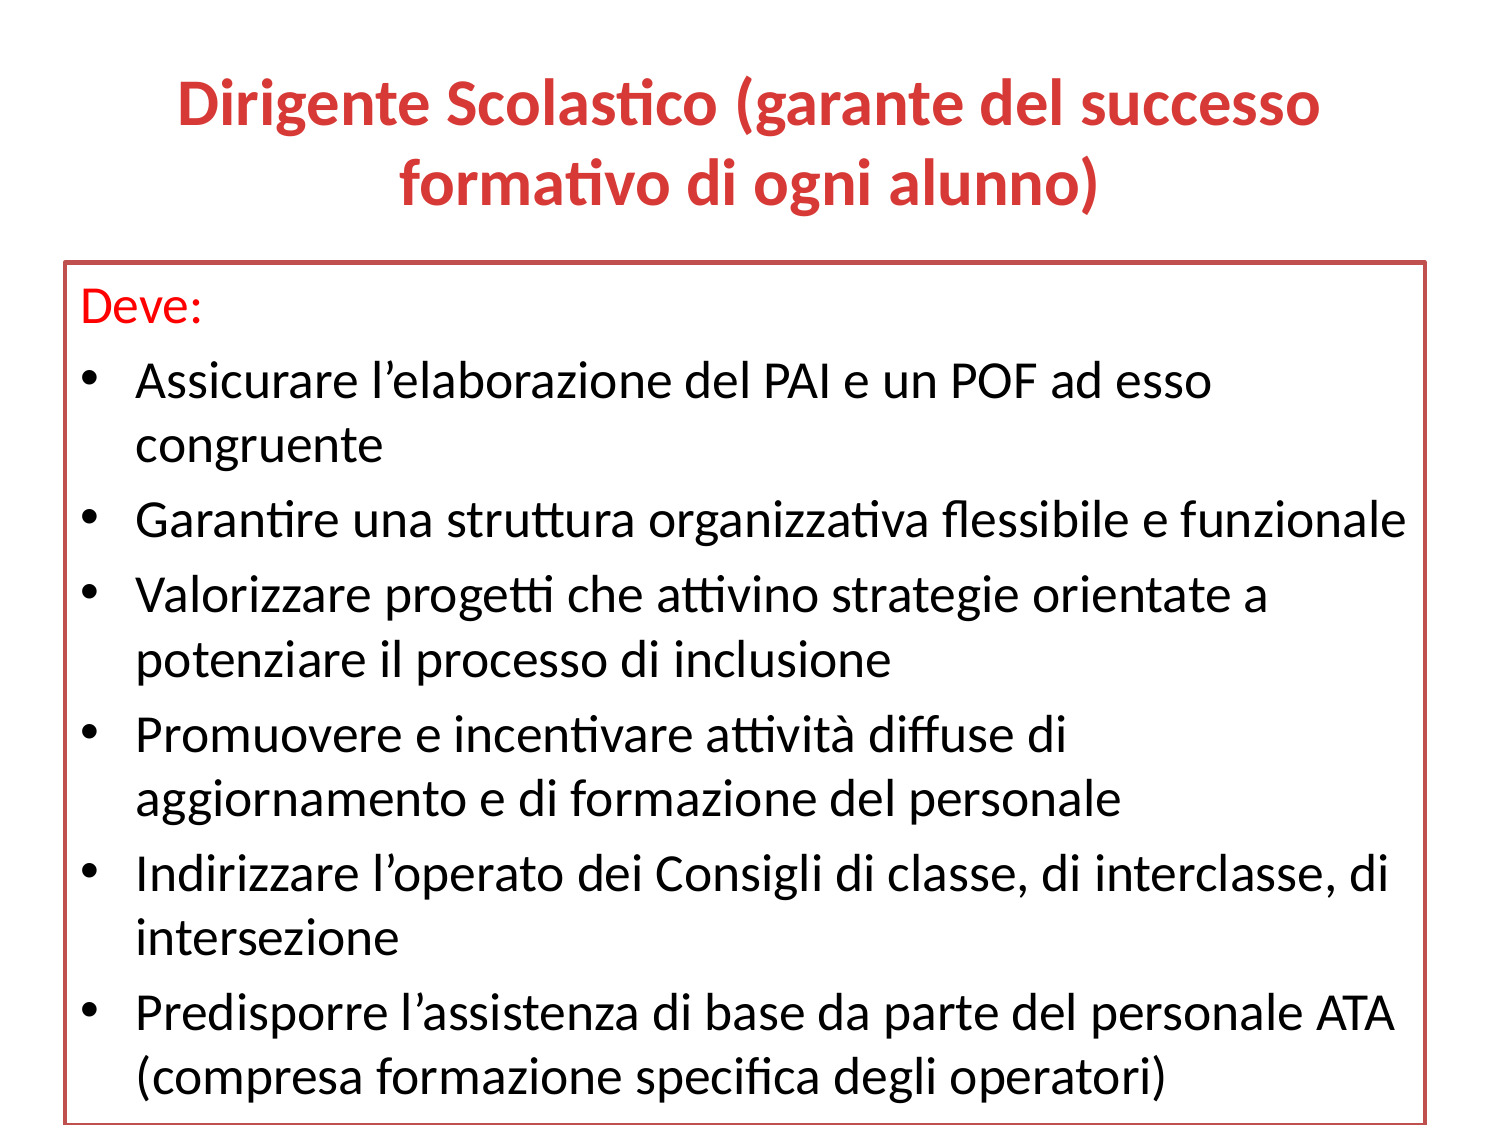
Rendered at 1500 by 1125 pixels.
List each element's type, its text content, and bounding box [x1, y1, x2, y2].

list Deve: Assicurare l’elaborazione del PAI e un POF ad esso congruente Garantire una struttura organizzativa flessibile e funzionale Valorizzare progetti che attivino strategie orientate a potenziare il processo di inclusione Promuovere e incentivare attività diffuse di aggiornamento e di formazione del personale Indirizzare l’operato dei Consigli di classe, di interclasse, di intersezione Predisporre l’assistenza di base da parte del personale ATA (compresa formazione specifica degli operatori) [63, 260, 1427, 1125]
title Dirigente Scolastico (garante del successo formativo di ogni alunno) [75, 45, 1425, 233]
